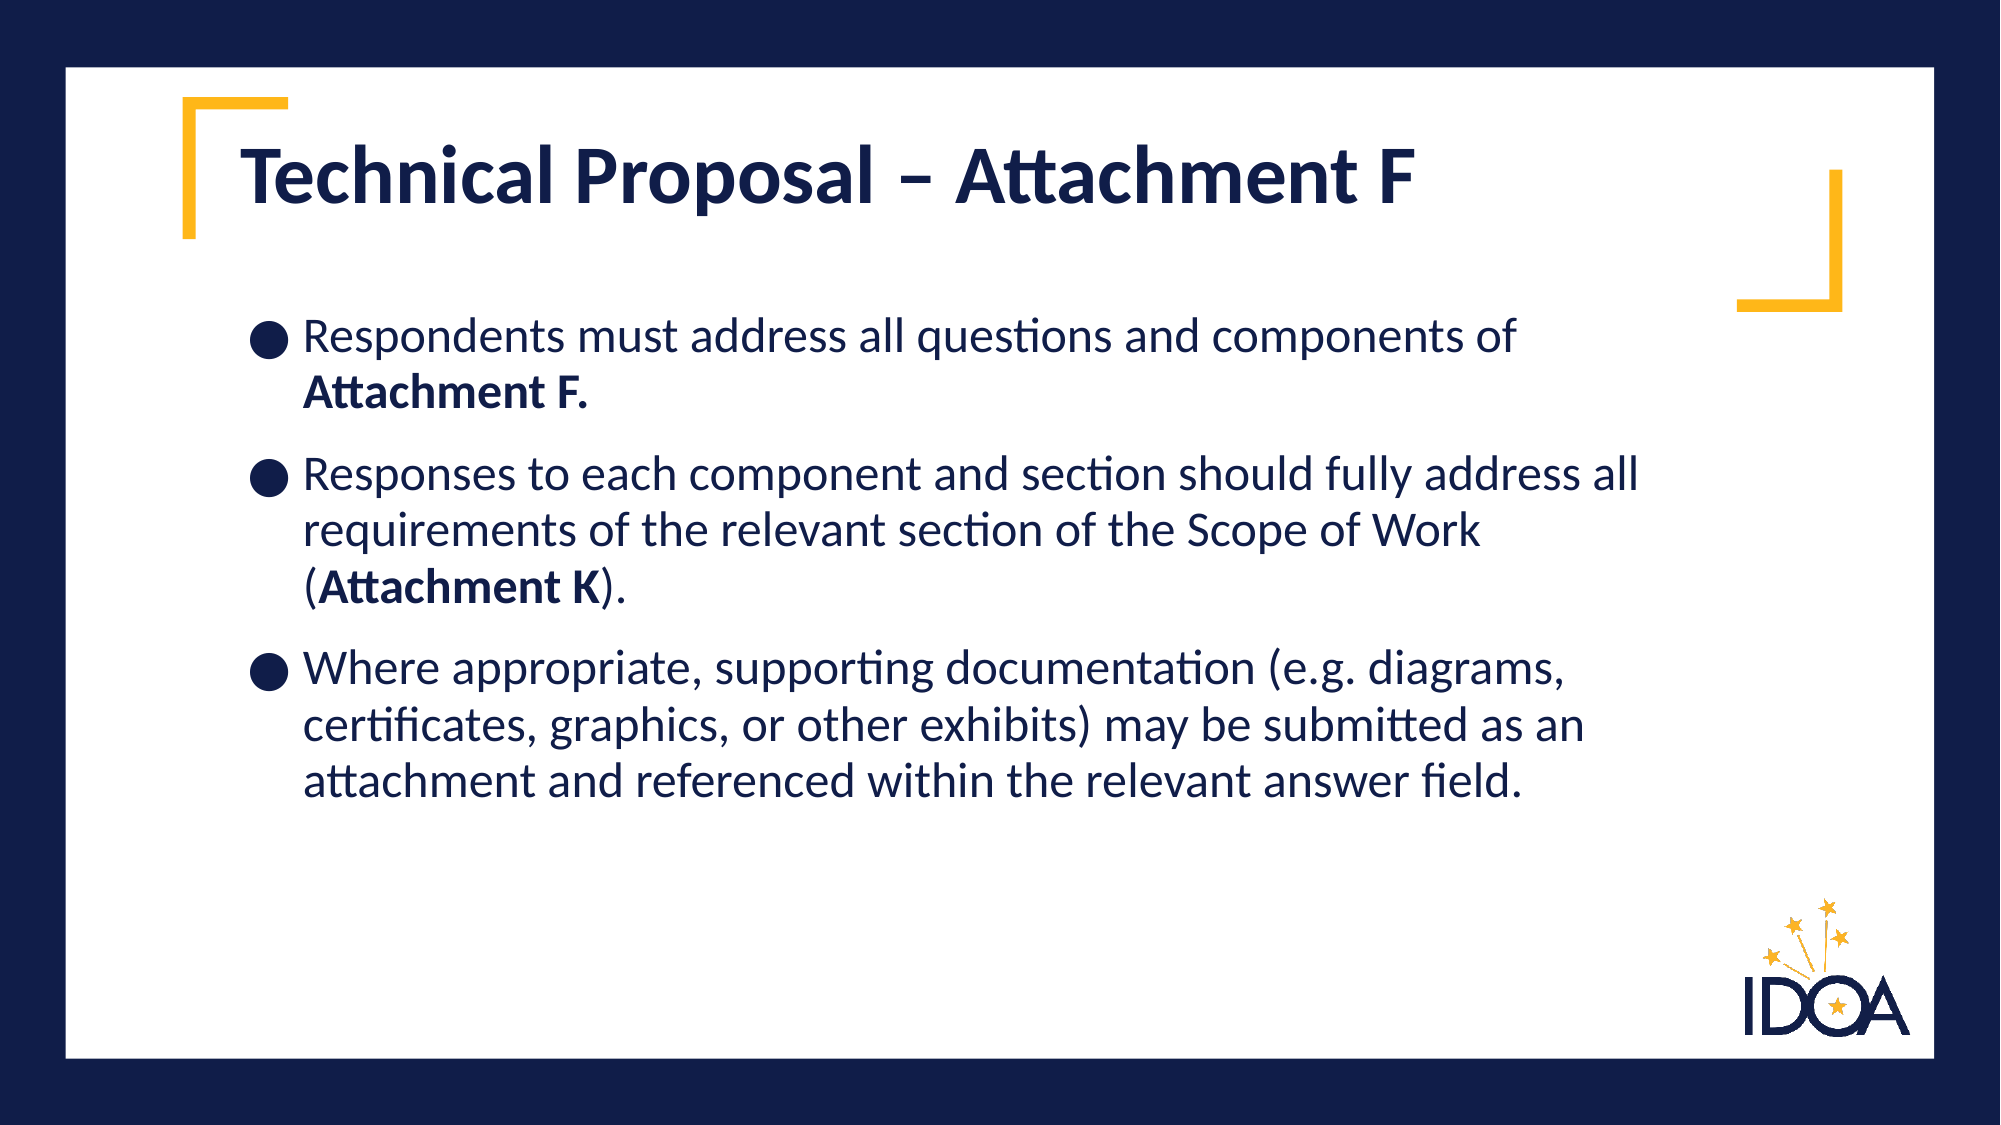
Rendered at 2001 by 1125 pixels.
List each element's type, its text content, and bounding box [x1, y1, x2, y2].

title Technical Proposal – Attachment F [225, 124, 1800, 261]
list Respondents must address all questions and components of Attachment F. Responses to each component and section should fully address all requirements of the relevant section of the Scope of Work (Attachment K). Where appropriate, supporting documentation (e.g. diagrams, certificates, graphics, or other exhibits) may be submitted as an attachment and referenced within the relevant answer field. [225, 299, 1722, 963]
picture [1702, 857, 1959, 1114]
